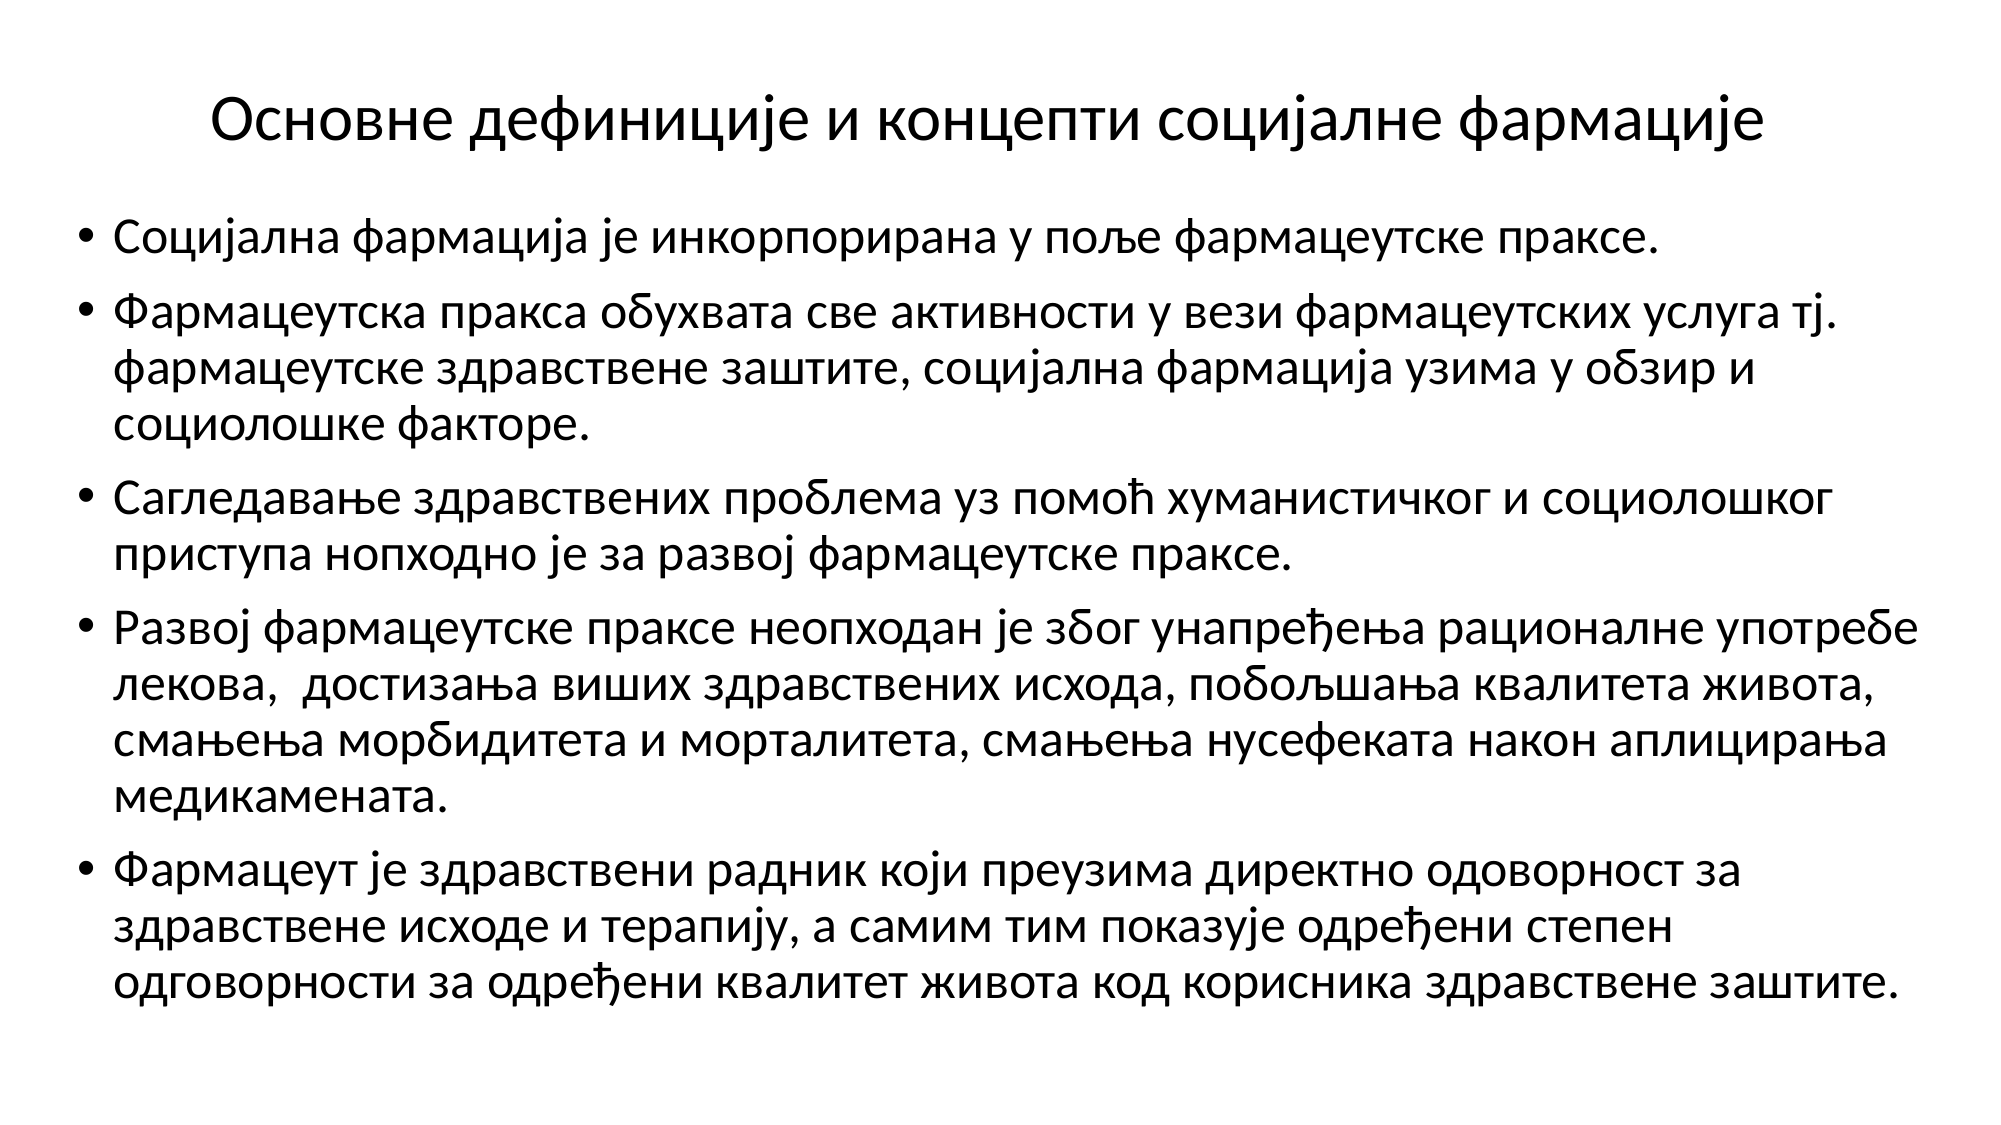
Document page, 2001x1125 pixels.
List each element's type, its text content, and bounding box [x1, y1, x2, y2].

title Основне дефиниције и концепти социјалне фармације [126, 26, 1852, 201]
list Социјална фармација је инкорпорирана у поље фармацеутске праксе. Фармацеутска пракса обухвата све активности у вези фармацеутских услуга тј. фармацеутске здравствене заштите, социјална фармација узима у обзир и социолошке факторе. Сагледавање здравствених проблема уз помоћ хуманистичког и социолошког приступа нопходно је за развој фармацеутске праксе. Развој фармацеутске праксе неопходан је због унапређења рационалне употребе лекова, достизања виших здравствених исхода, побољшања квалитета живота, смањења морбидитета и морталитета, смањења нусефеката након аплицирања медикамената. Фармацеут је здравствени радник који преузима директно одоворност за здравствене исходе и терапију, а самим тим показује одређени степен одговорности за одређени квалитет живота код корисника здравствене заштите. [62, 201, 1943, 1071]
